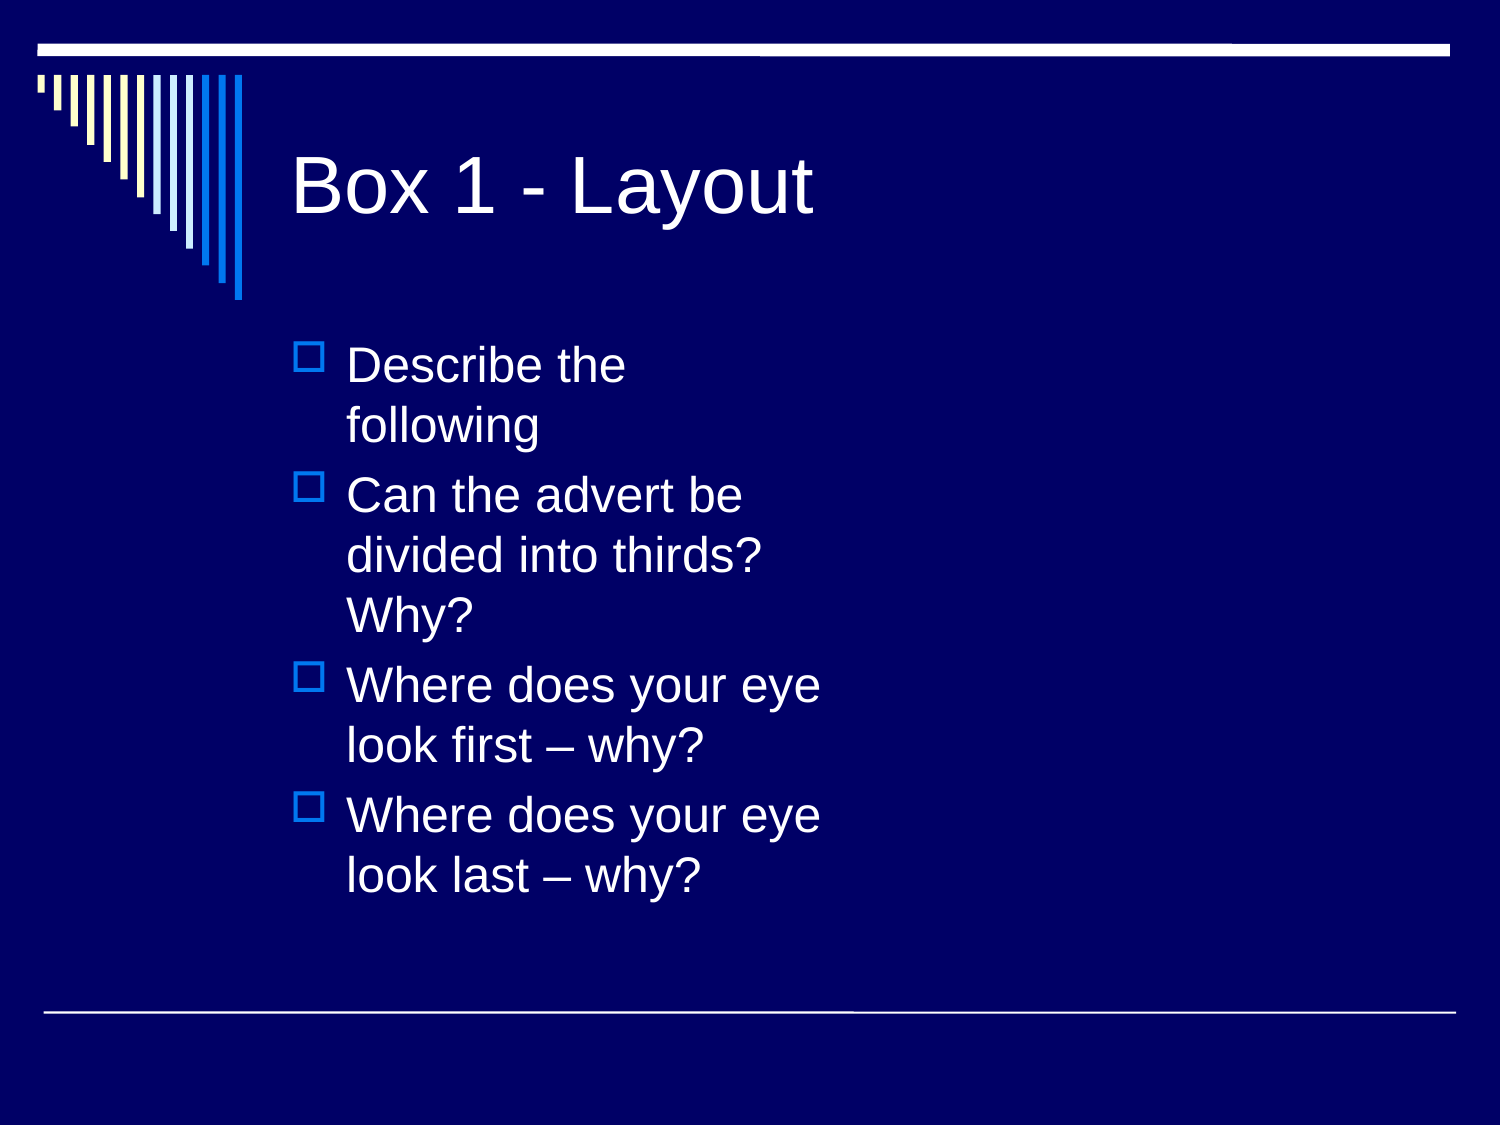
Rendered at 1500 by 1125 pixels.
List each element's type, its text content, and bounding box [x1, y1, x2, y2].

list Describe the following Can the advert be divided into thirds? Why? Where does your eye look first – why? Where does your eye look last – why? [274, 324, 838, 1001]
title Box 1 - Layout [274, 74, 1426, 288]
